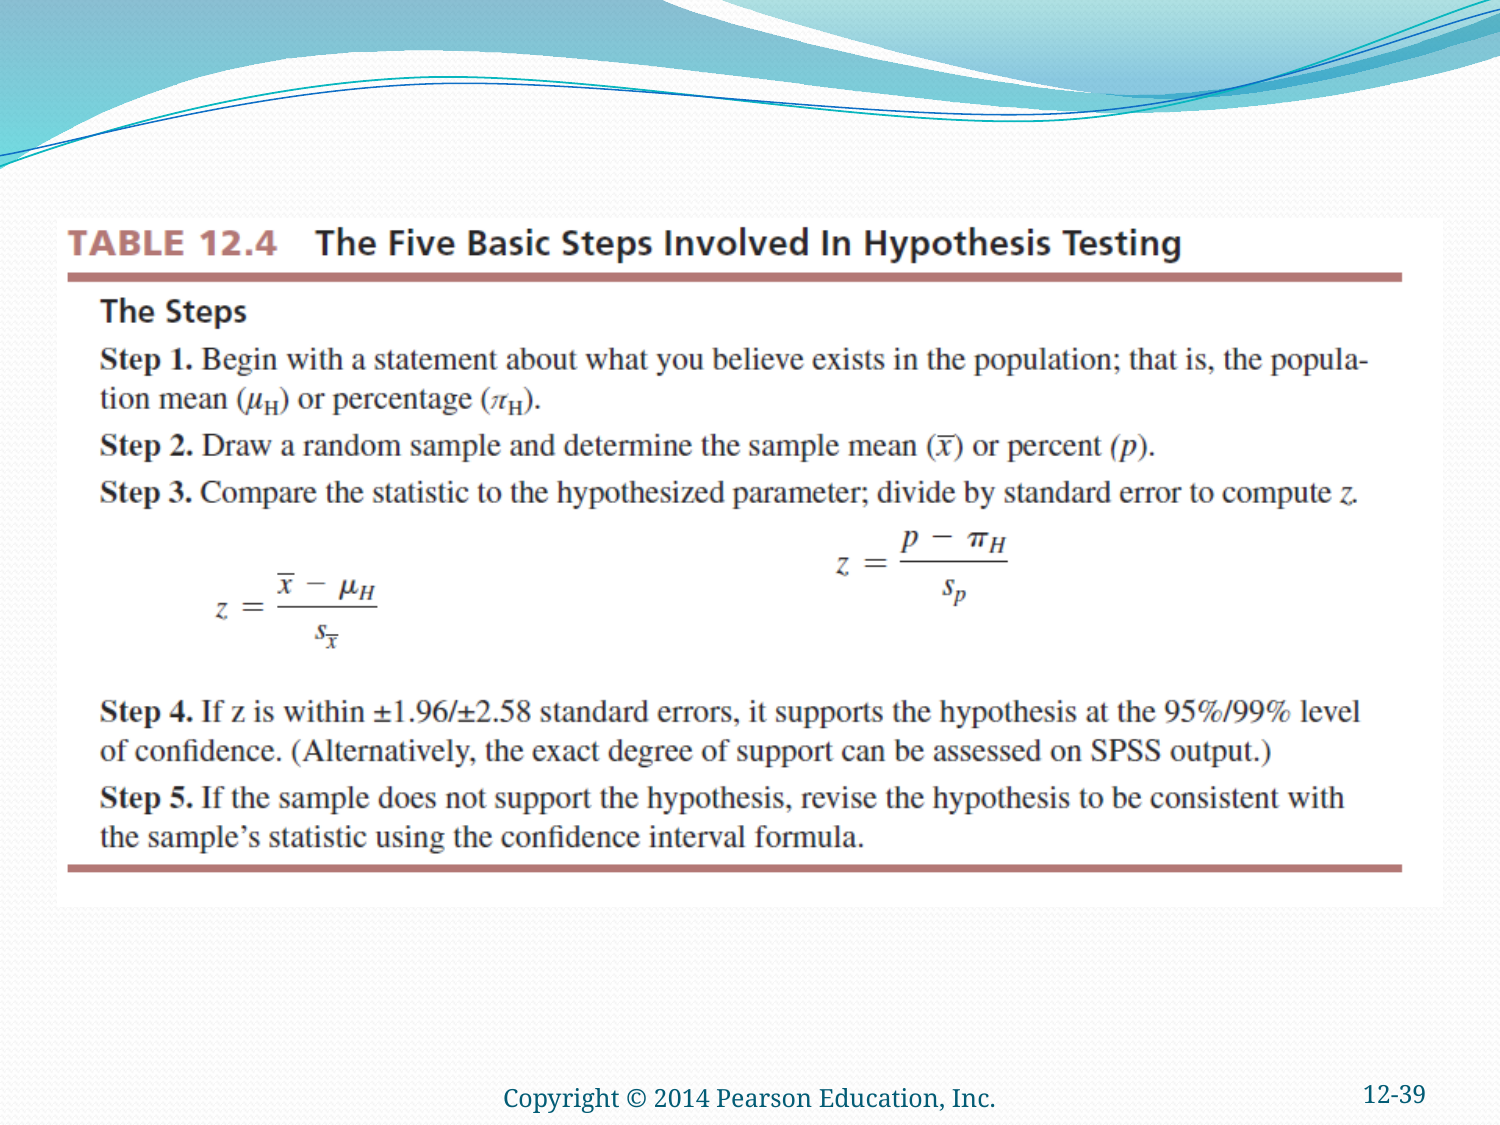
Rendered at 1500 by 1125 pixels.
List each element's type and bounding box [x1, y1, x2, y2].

picture [57, 218, 1443, 907]
